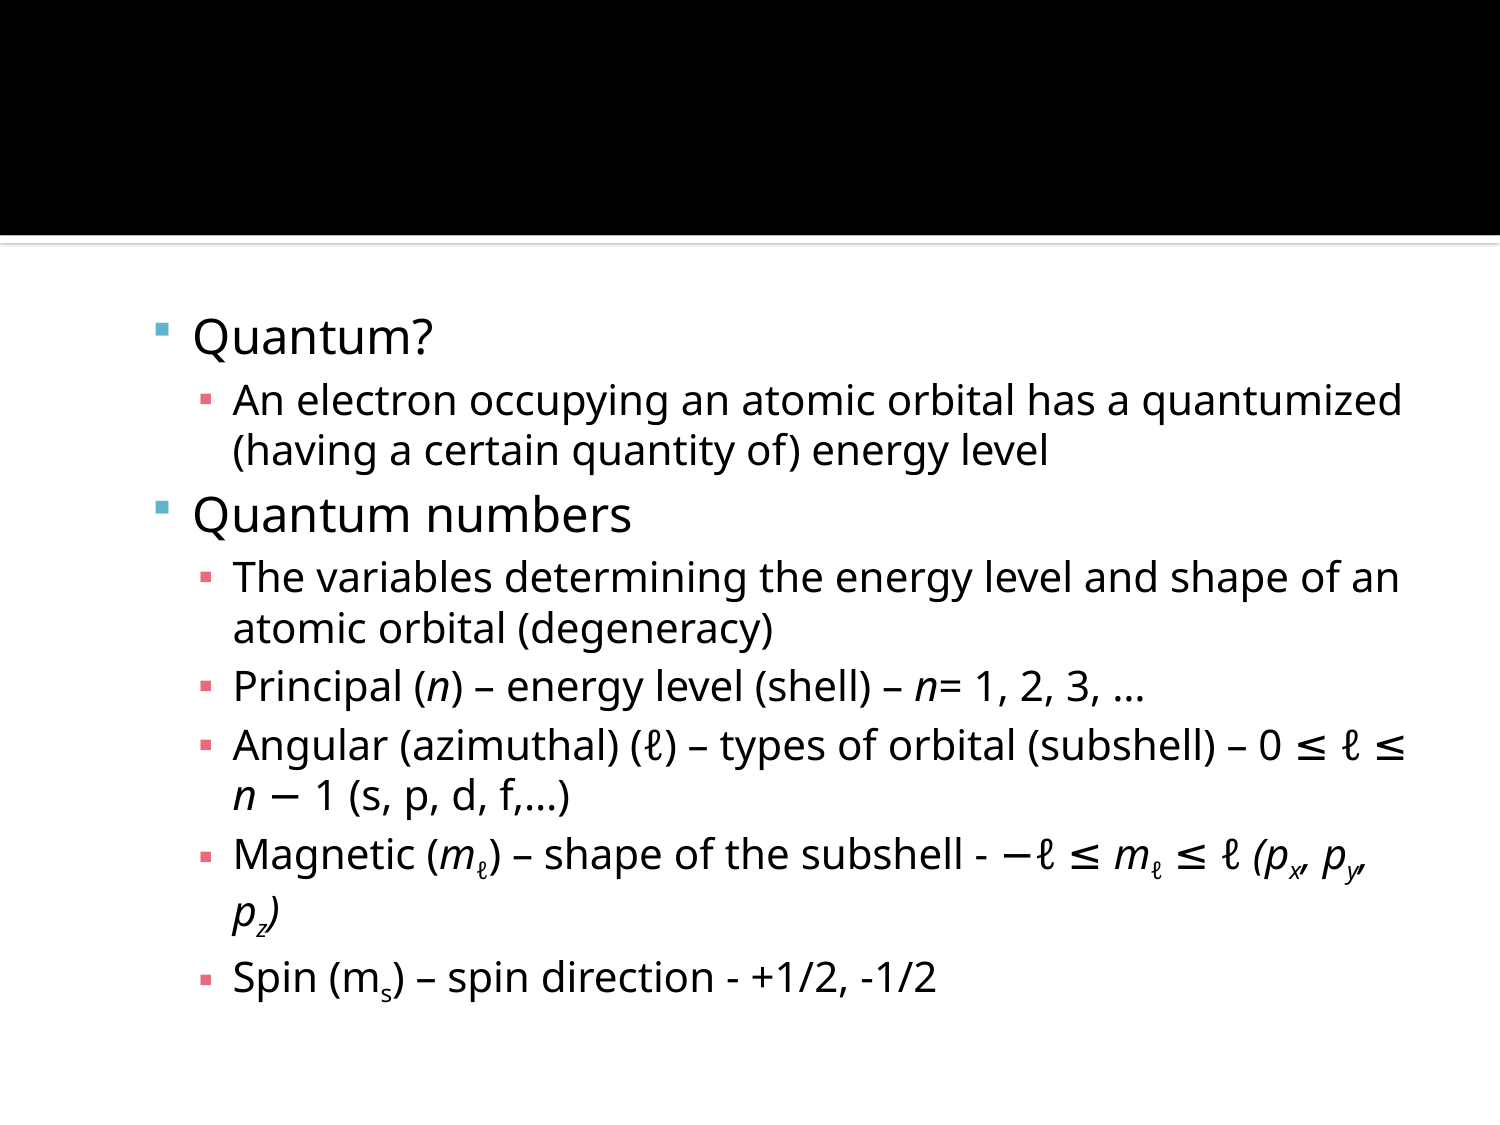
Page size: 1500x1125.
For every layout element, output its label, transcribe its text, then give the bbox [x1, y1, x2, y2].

list Quantum? An electron occupying an atomic orbital has a quantumized (having a certain quantity of) energy level Quantum numbers The variables determining the energy level and shape of an atomic orbital (degeneracy) Principal (n) – energy level (shell) – n= 1, 2, 3, … Angular (azimuthal) (ℓ) – types of orbital (subshell) – 0 ≤ ℓ ≤ n − 1 (s, p, d, f,…) Magnetic (mℓ) – shape of the subshell - −ℓ ≤ mℓ ≤ ℓ (px, py, pz) Spin (ms) – spin direction - +1/2, -1/2 [75, 291, 1425, 1050]
